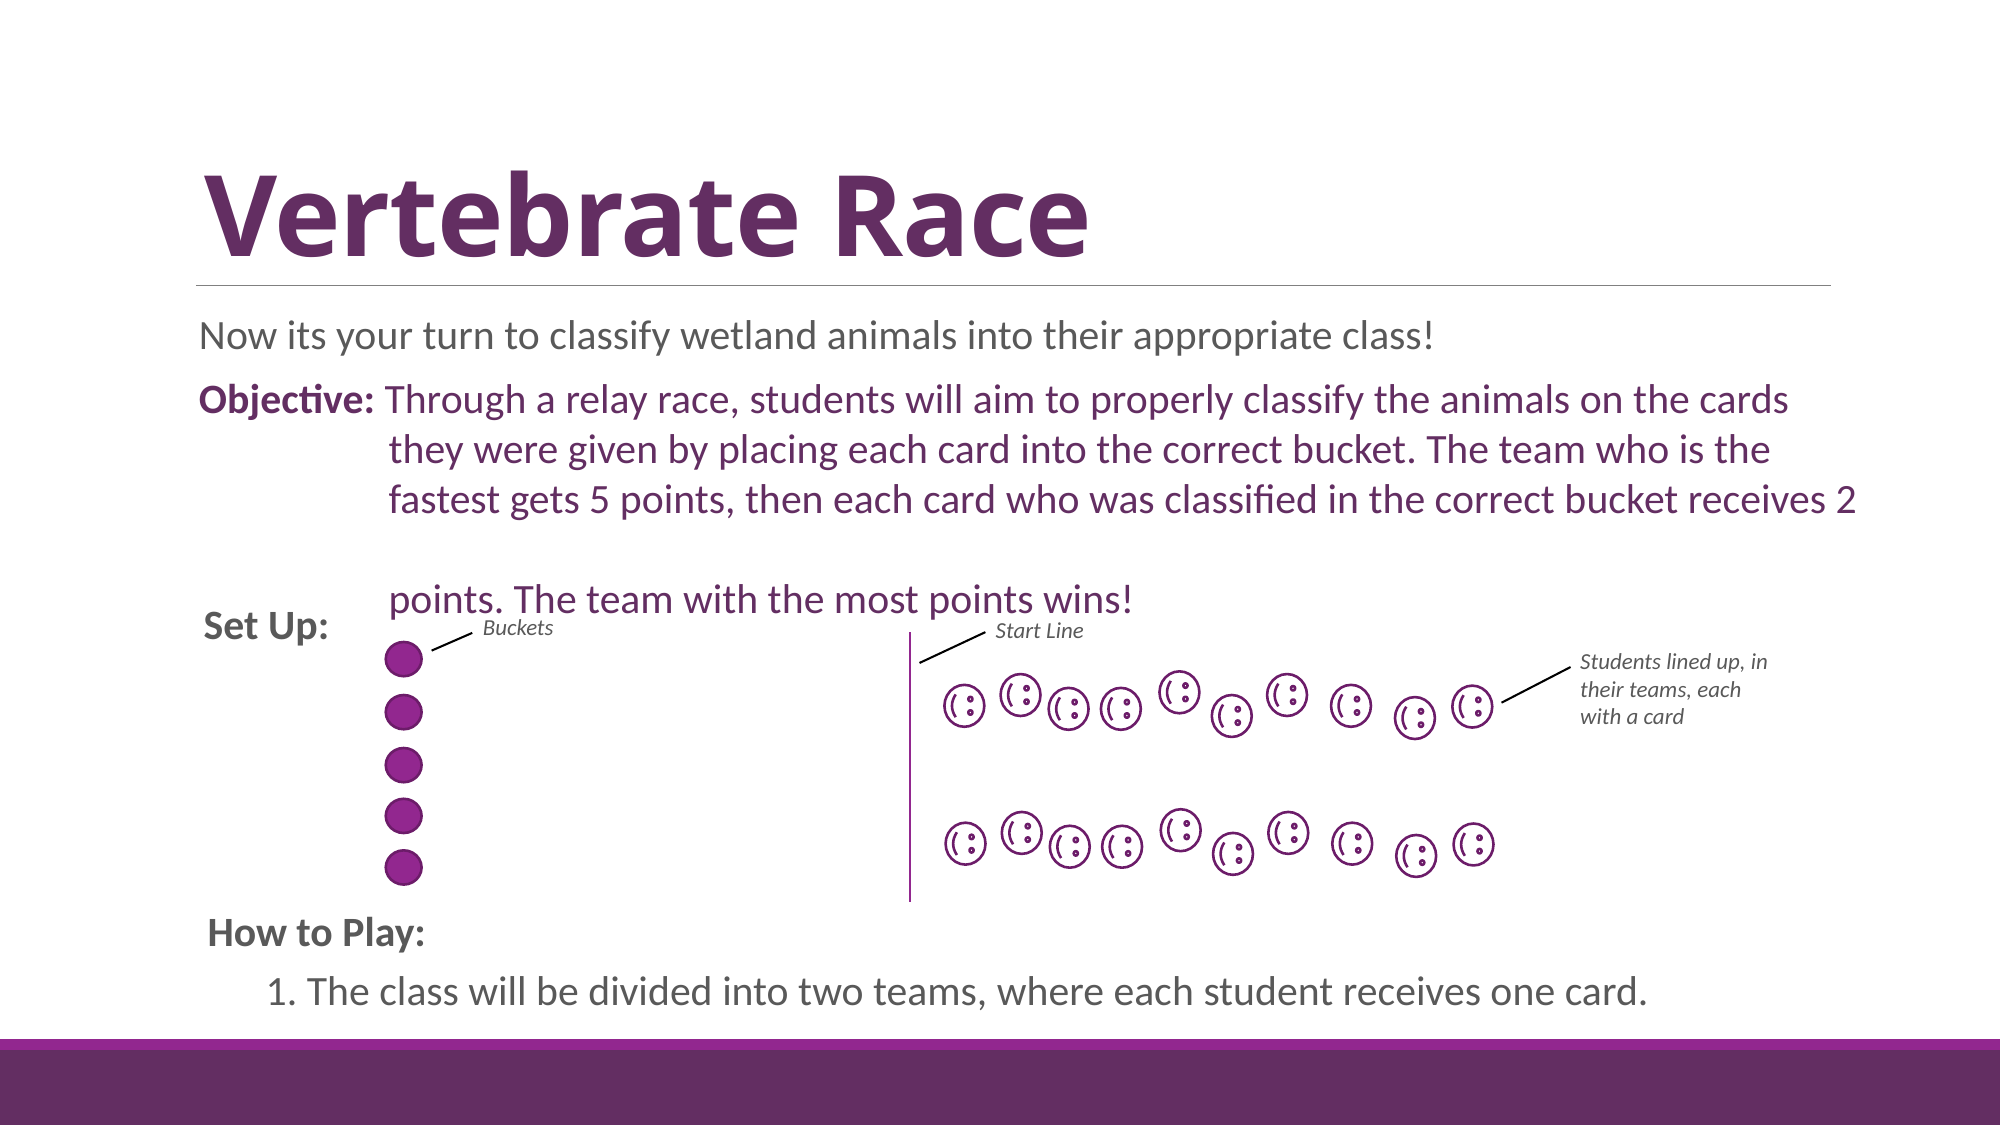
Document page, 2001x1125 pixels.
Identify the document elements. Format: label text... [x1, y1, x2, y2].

text_box Objective: Through a relay race, students will aim to properly classify the animals on the cards they were given by placing each card into the correct bucket. The team who is the fastest gets 5 points, then each card who was classified in the correct bucket receives 2 points. The team with the most points wins! [184, 364, 1877, 630]
text_box How to Play: [192, 897, 748, 963]
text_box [385, 604, 1799, 903]
text_box Vertebrate Race [189, 48, 1840, 287]
text_box Now its your turn to classify wetland animals into their appropriate class! [184, 300, 2000, 415]
text_box 1. The class will be divided into two teams, where each student receives one card. [250, 955, 1844, 1021]
text_box Set Up: [188, 590, 744, 656]
